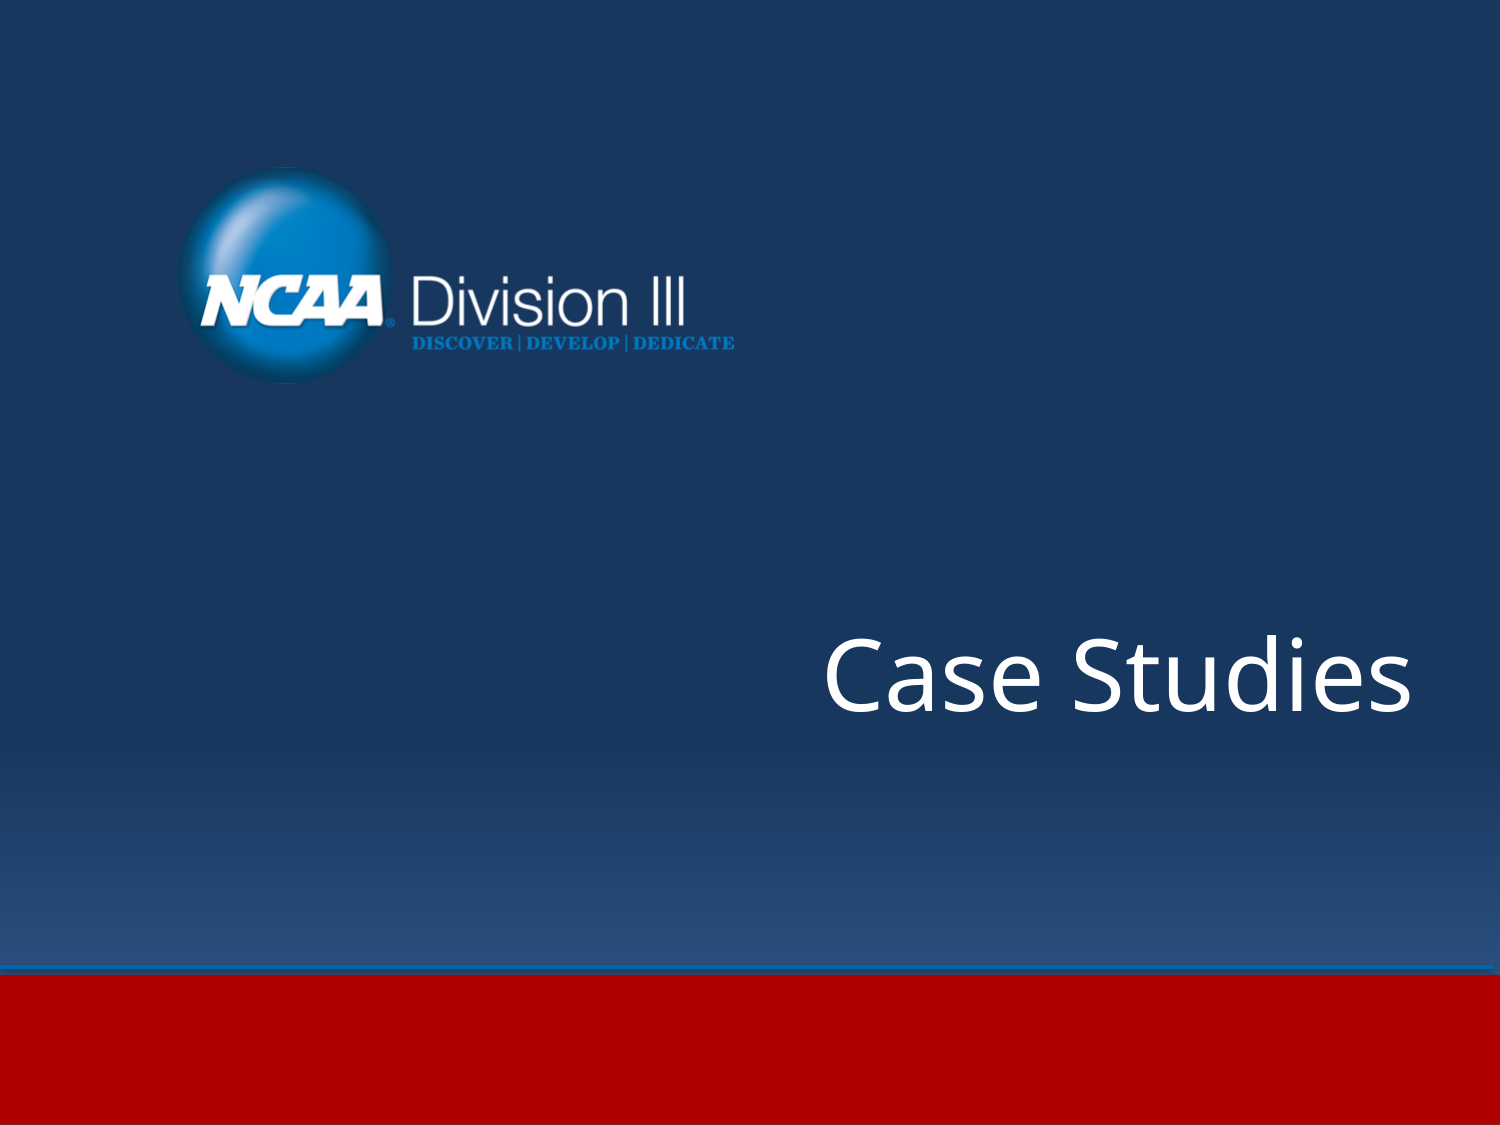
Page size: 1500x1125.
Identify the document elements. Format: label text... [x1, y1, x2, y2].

picture [155, 125, 756, 426]
title Case Studies [155, 551, 1431, 793]
